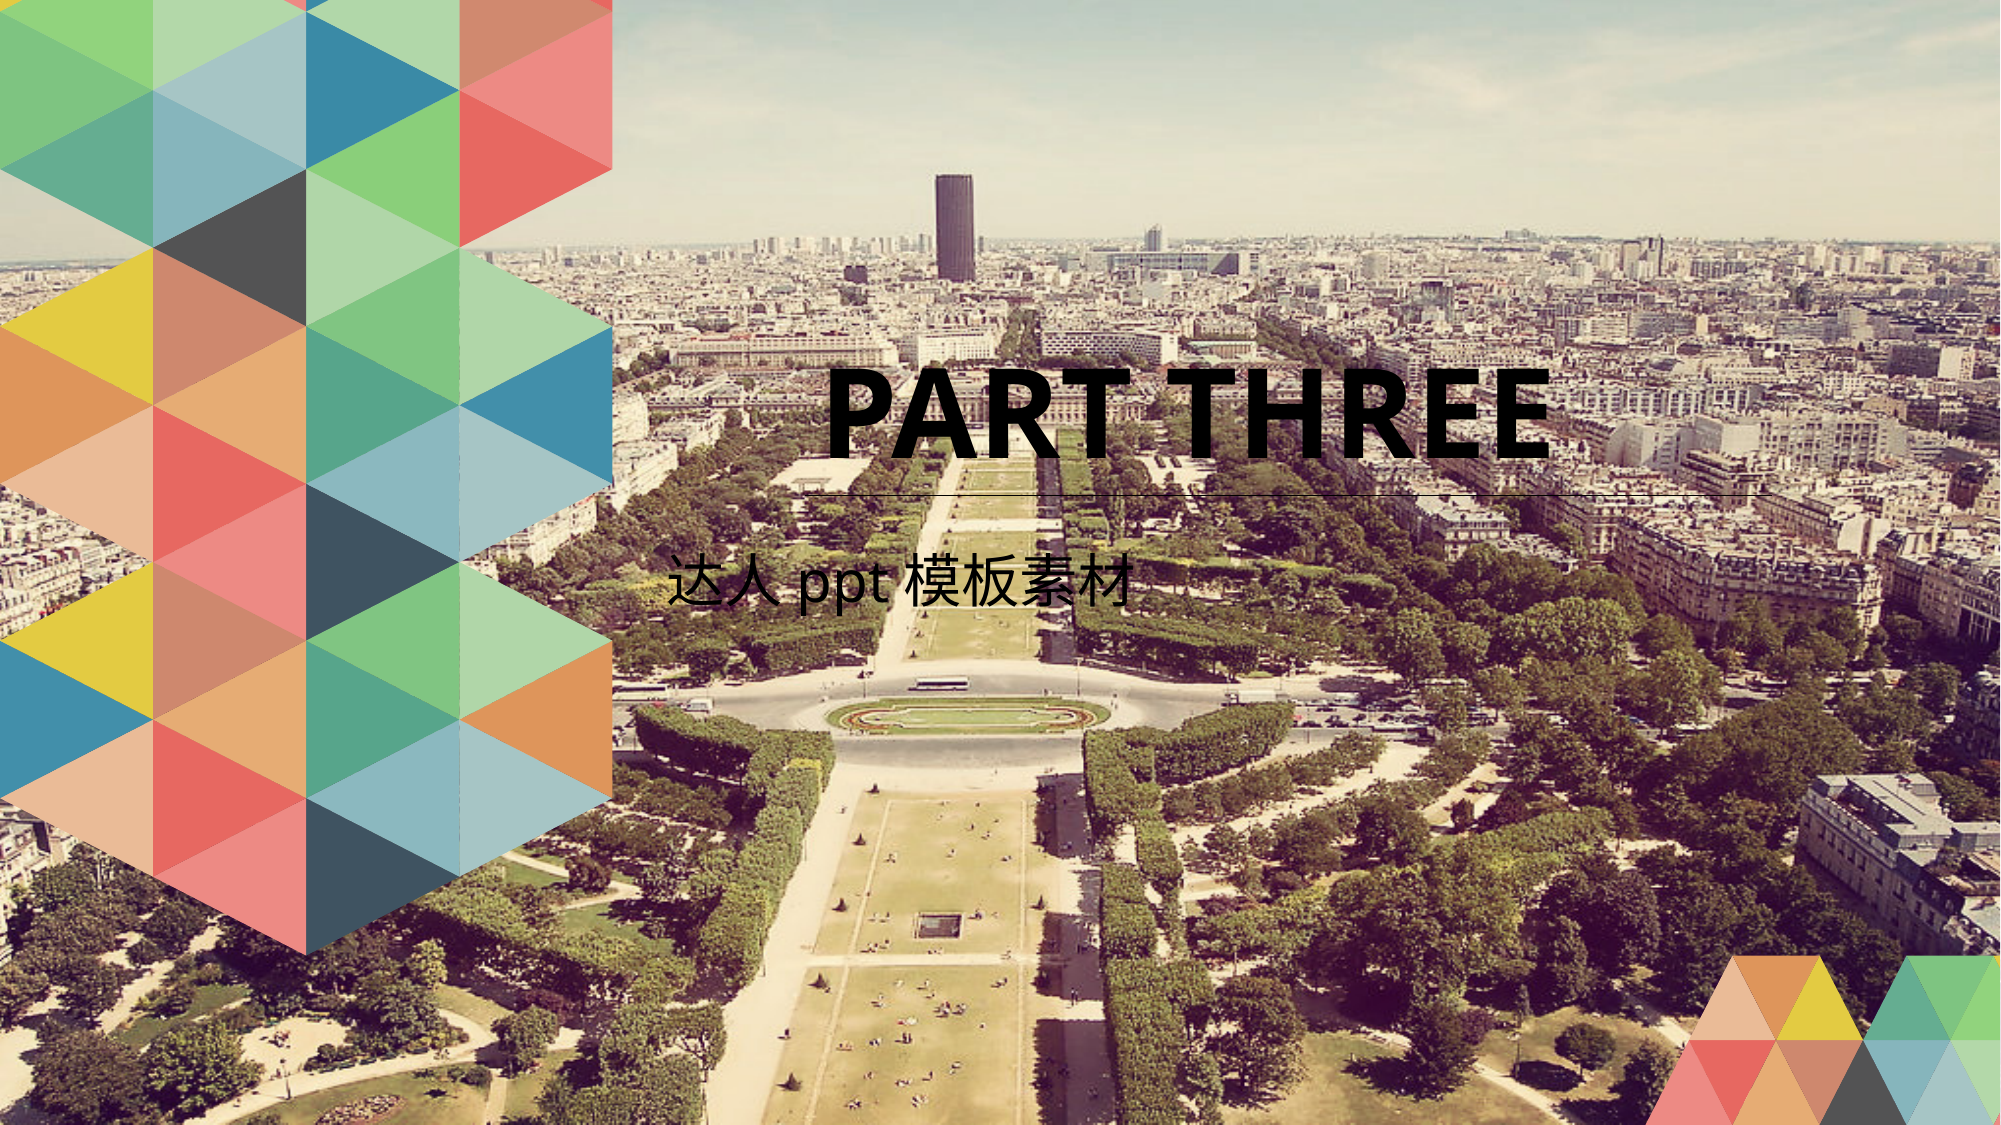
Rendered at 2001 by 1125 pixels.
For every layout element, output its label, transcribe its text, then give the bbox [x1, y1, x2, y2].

picture [0, 0, 2001, 1125]
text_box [0, 171, 784, 784]
text_box PART THREE [804, 326, 1868, 491]
text_box 达人ppt模板素材 [784, 537, 1619, 622]
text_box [1645, 955, 2000, 1125]
